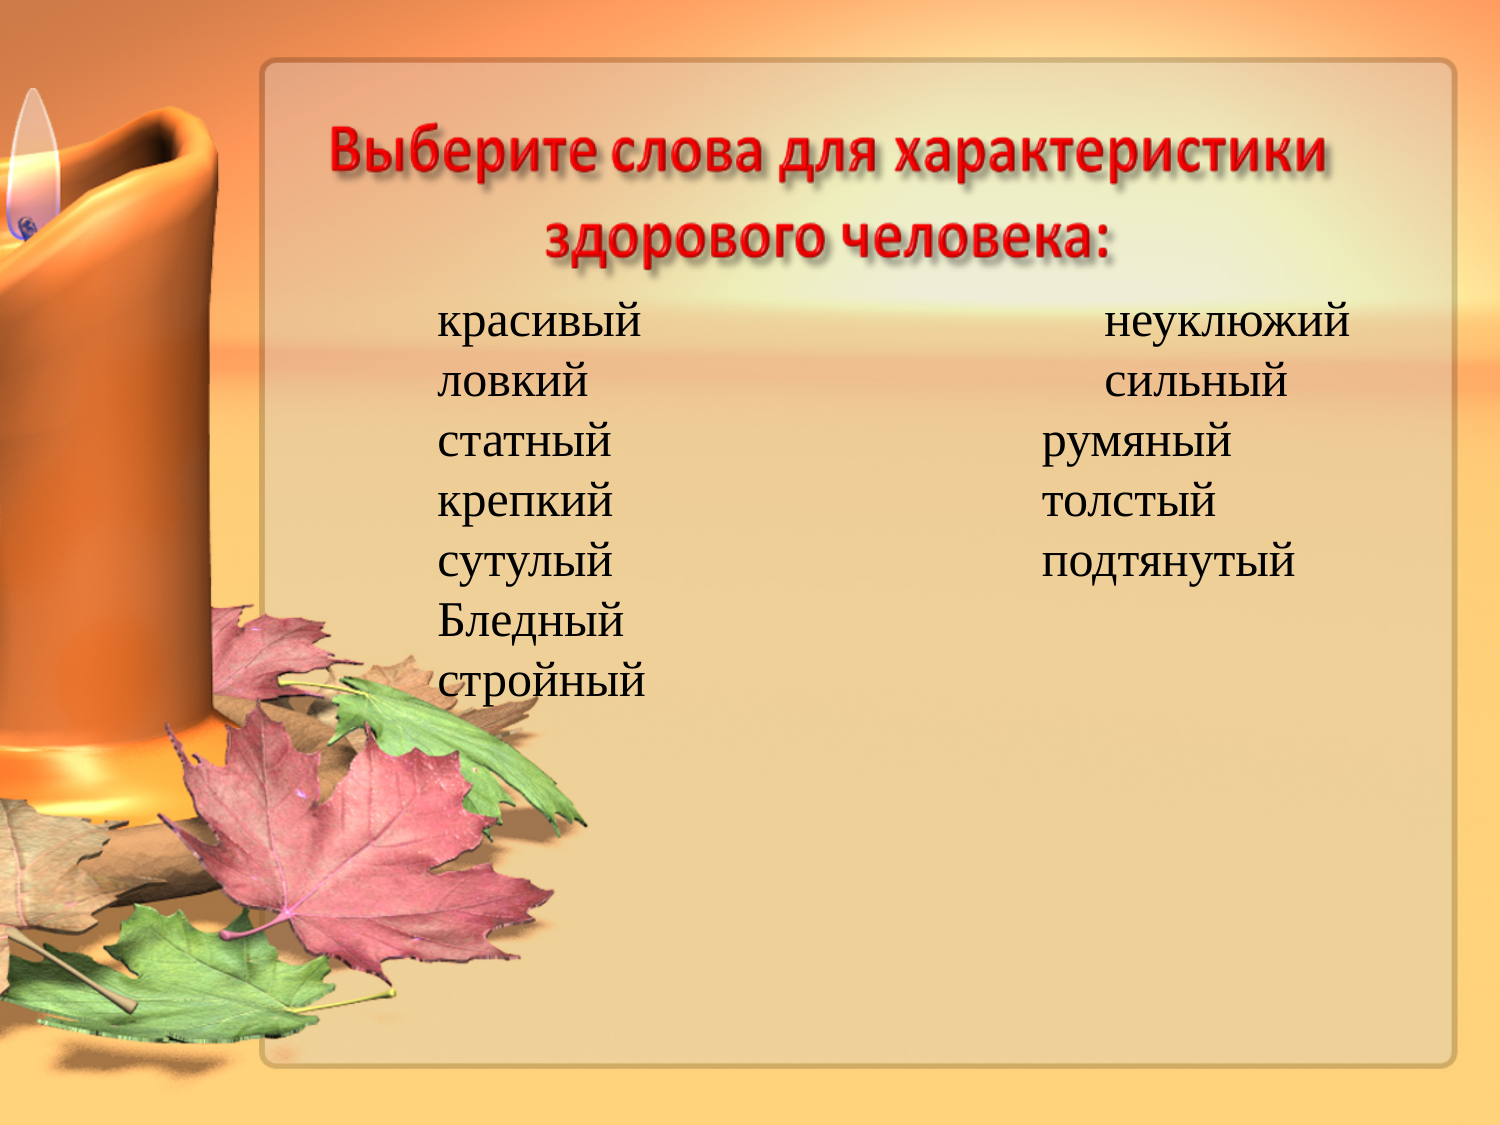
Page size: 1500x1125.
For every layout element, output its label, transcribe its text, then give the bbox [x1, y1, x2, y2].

picture [0, 0, 1500, 1125]
text_box красивый ловкий статный крепкий сутулый Бледный стройный неуклюжий сильный румяный толстый подтянутый [422, 278, 1486, 884]
